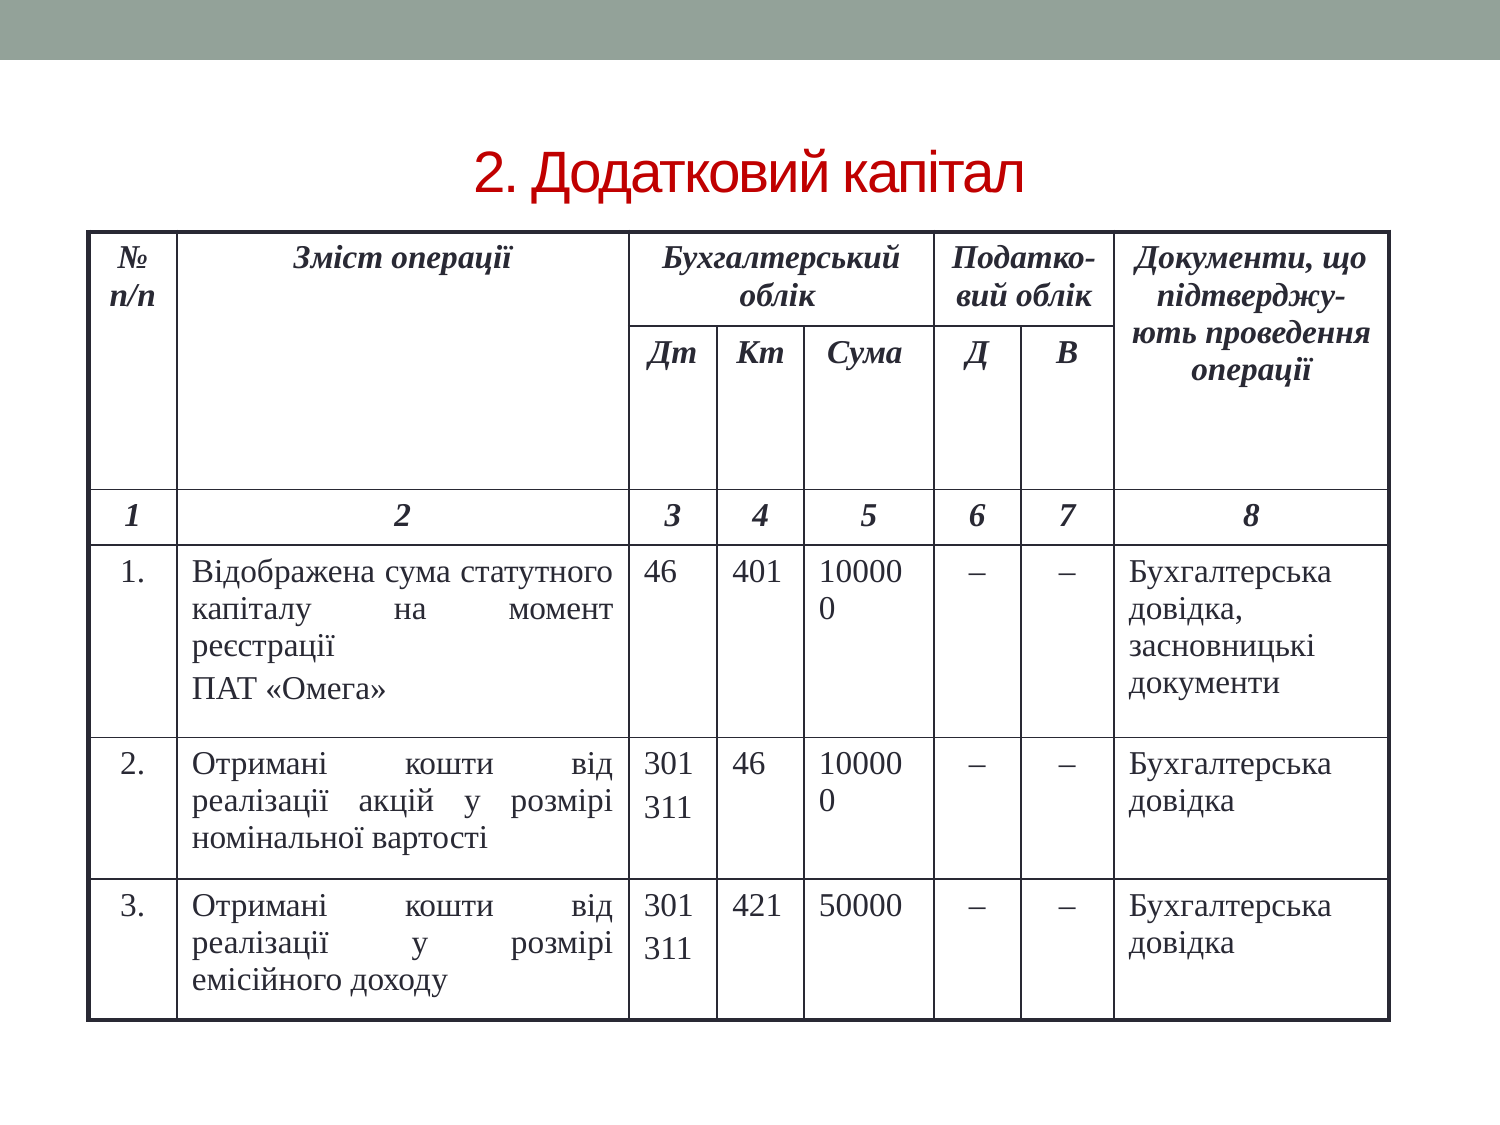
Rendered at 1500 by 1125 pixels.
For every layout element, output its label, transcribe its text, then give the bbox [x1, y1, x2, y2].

table_cell 50000 [805, 880, 933, 1018]
table_cell Бухгалтерська довідка [1115, 738, 1387, 878]
table_cell 7 [1022, 490, 1113, 544]
table_cell – [1022, 546, 1113, 737]
table_cell – [935, 546, 1020, 737]
table_cell 1. [91, 546, 176, 737]
table_cell 421 [718, 880, 803, 1018]
title 2. Додатковий капітал [75, 87, 1425, 250]
table_cell Дт [630, 327, 716, 489]
table_header Бухгалтерський облік [630, 234, 933, 325]
table_cell – [1022, 738, 1113, 878]
table_cell – [935, 738, 1020, 878]
table_cell 3. [91, 880, 176, 1018]
table_header Документи, що підтверджу-ють проведення операції [1115, 234, 1387, 489]
table_cell 8 [1115, 490, 1387, 544]
table_cell 301 311 [630, 880, 716, 1018]
table_cell Отримані кошти від реалізації акцій у розмірі номінальної вартості [178, 738, 628, 878]
table_header № п/п [91, 234, 176, 489]
table_cell 6 [935, 490, 1020, 544]
table_cell Д [935, 327, 1020, 489]
table_cell Бухгалтерська довідка, засновницькі документи [1115, 546, 1387, 737]
table_cell 1 [91, 490, 176, 544]
table_cell 301 311 [630, 738, 716, 878]
table_cell Отримані кошти від реалізації у розмірі емісійного доходу [178, 880, 628, 1018]
table_cell 4 [718, 490, 803, 544]
table_header Податко- вий облік [935, 234, 1113, 325]
table_cell 401 [718, 546, 803, 737]
table_header Зміст операції [178, 234, 628, 489]
table_cell 2 [178, 490, 628, 544]
table_cell 46 [718, 738, 803, 878]
table_cell 5 [805, 490, 933, 544]
table_cell Кт [718, 327, 803, 489]
table_cell Бухгалтерська довідка [1115, 880, 1387, 1018]
table_cell – [1022, 880, 1113, 1018]
table_cell 100000 [805, 546, 933, 737]
table_cell – [935, 880, 1020, 1018]
table_cell 3 [630, 490, 716, 544]
table_cell В [1022, 327, 1113, 489]
table_cell Сума [805, 327, 933, 489]
table_cell 2. [91, 738, 176, 878]
table_cell 100000 [805, 738, 933, 878]
table_cell Відображена сума статутного капіталу на момент реєстрації ПАТ «Омега» [178, 546, 628, 737]
table_cell 46 [630, 546, 716, 737]
